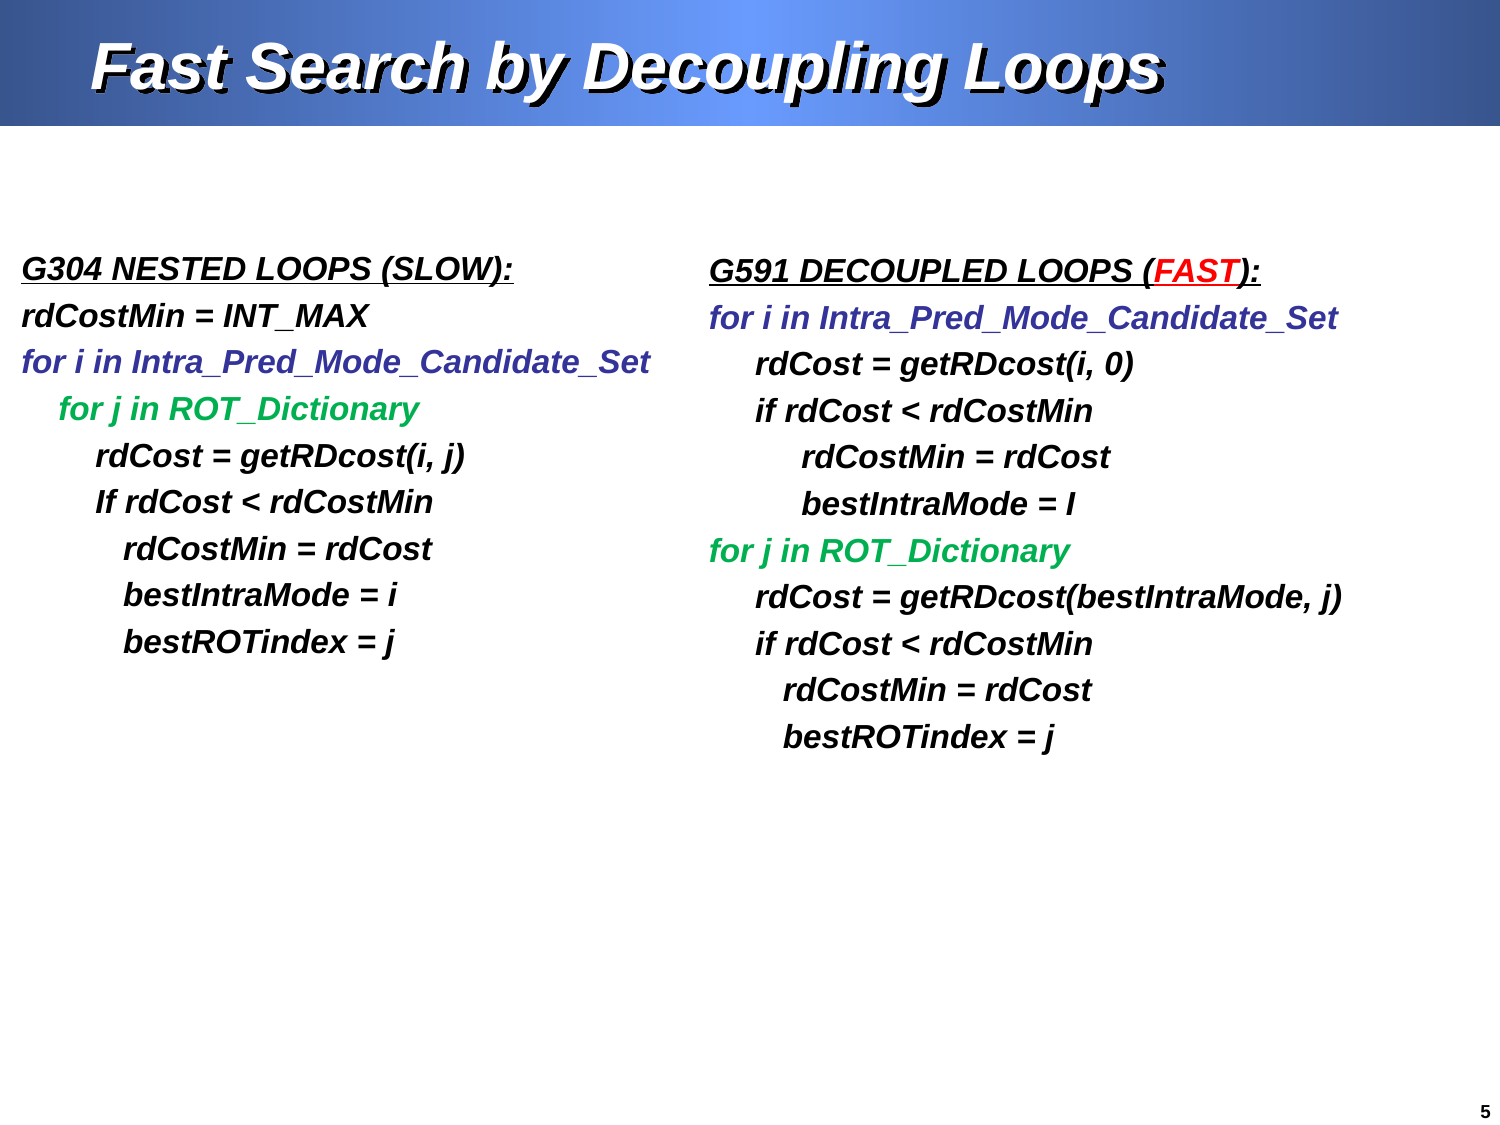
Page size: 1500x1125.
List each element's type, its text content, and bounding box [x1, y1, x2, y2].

text_box G304 NESTED LOOPS (SLOW): rdCostMin = INT_MAX for i in Intra_Pred_Mode_Candidate_Set for j in ROT_Dictionary rdCost = getRDcost(i, j) If rdCost < rdCostMin rdCostMin = rdCost bestIntraMode = i bestROTindex = j [6, 239, 667, 714]
title Fast Search by Decoupling Loops [74, 12, 1426, 126]
slide_number 4 [1368, 1091, 1500, 1125]
text_box G591 DECOUPLED LOOPS (FAST): for i in Intra_Pred_Mode_Candidate_Set rdCost = getRDcost(i, 0) if rdCost < rdCostMin rdCostMin = rdCost bestIntraMode = I for j in ROT_Dictionary rdCost = getRDcost(bestIntraMode, j) if rdCost < rdCostMin rdCostMin = rdCost bestROTindex = j [694, 241, 1500, 763]
